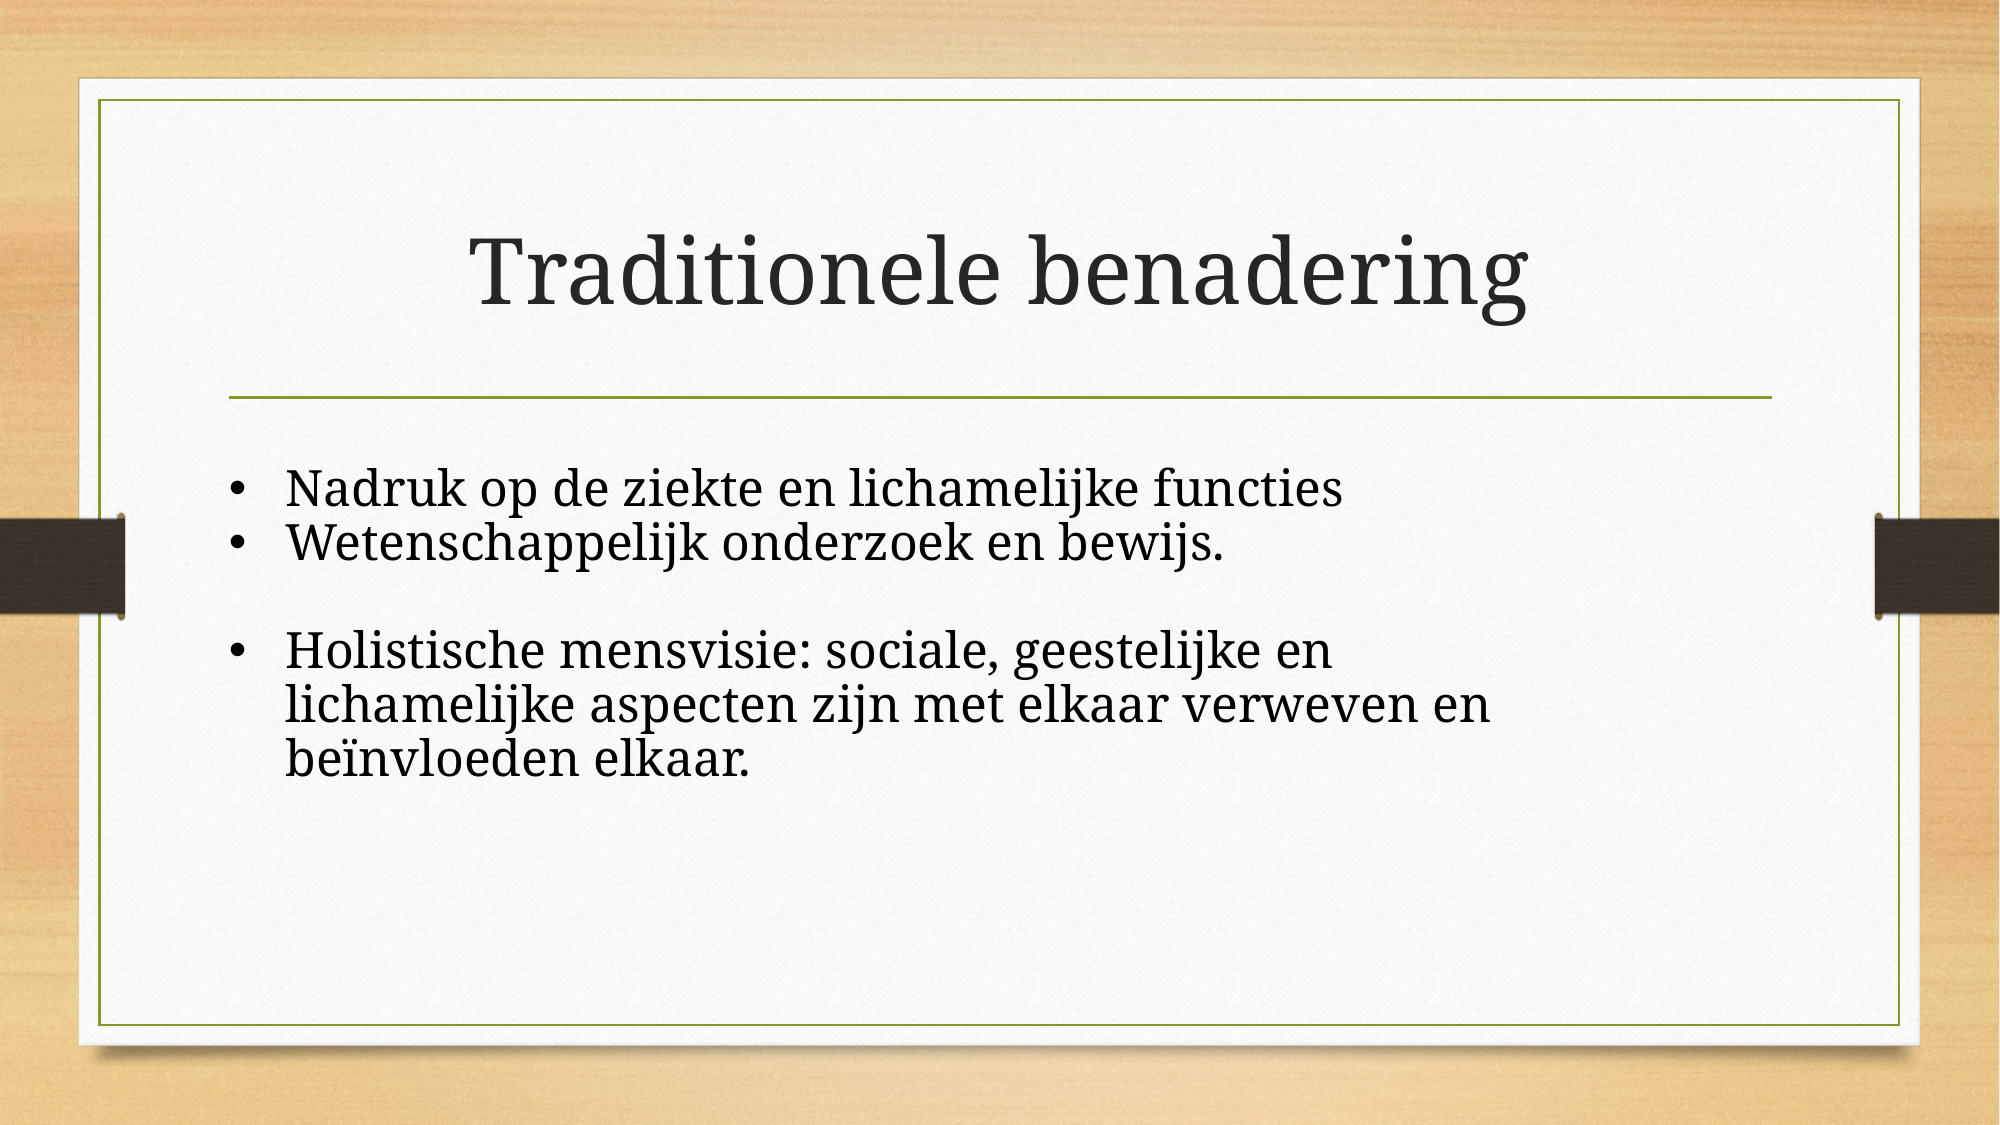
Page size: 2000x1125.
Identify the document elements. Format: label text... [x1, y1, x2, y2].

picture [0, 0, 2000, 1125]
title Traditionele benadering [212, 161, 1787, 375]
text_box Nadruk op de ziekte en lichamelijke functies Wetenschappelijk onderzoek en bewijs. Holistische mensvisie: sociale, geestelijke en lichamelijke aspecten zijn met elkaar verweven en beïnvloeden elkaar. [214, 456, 1609, 795]
